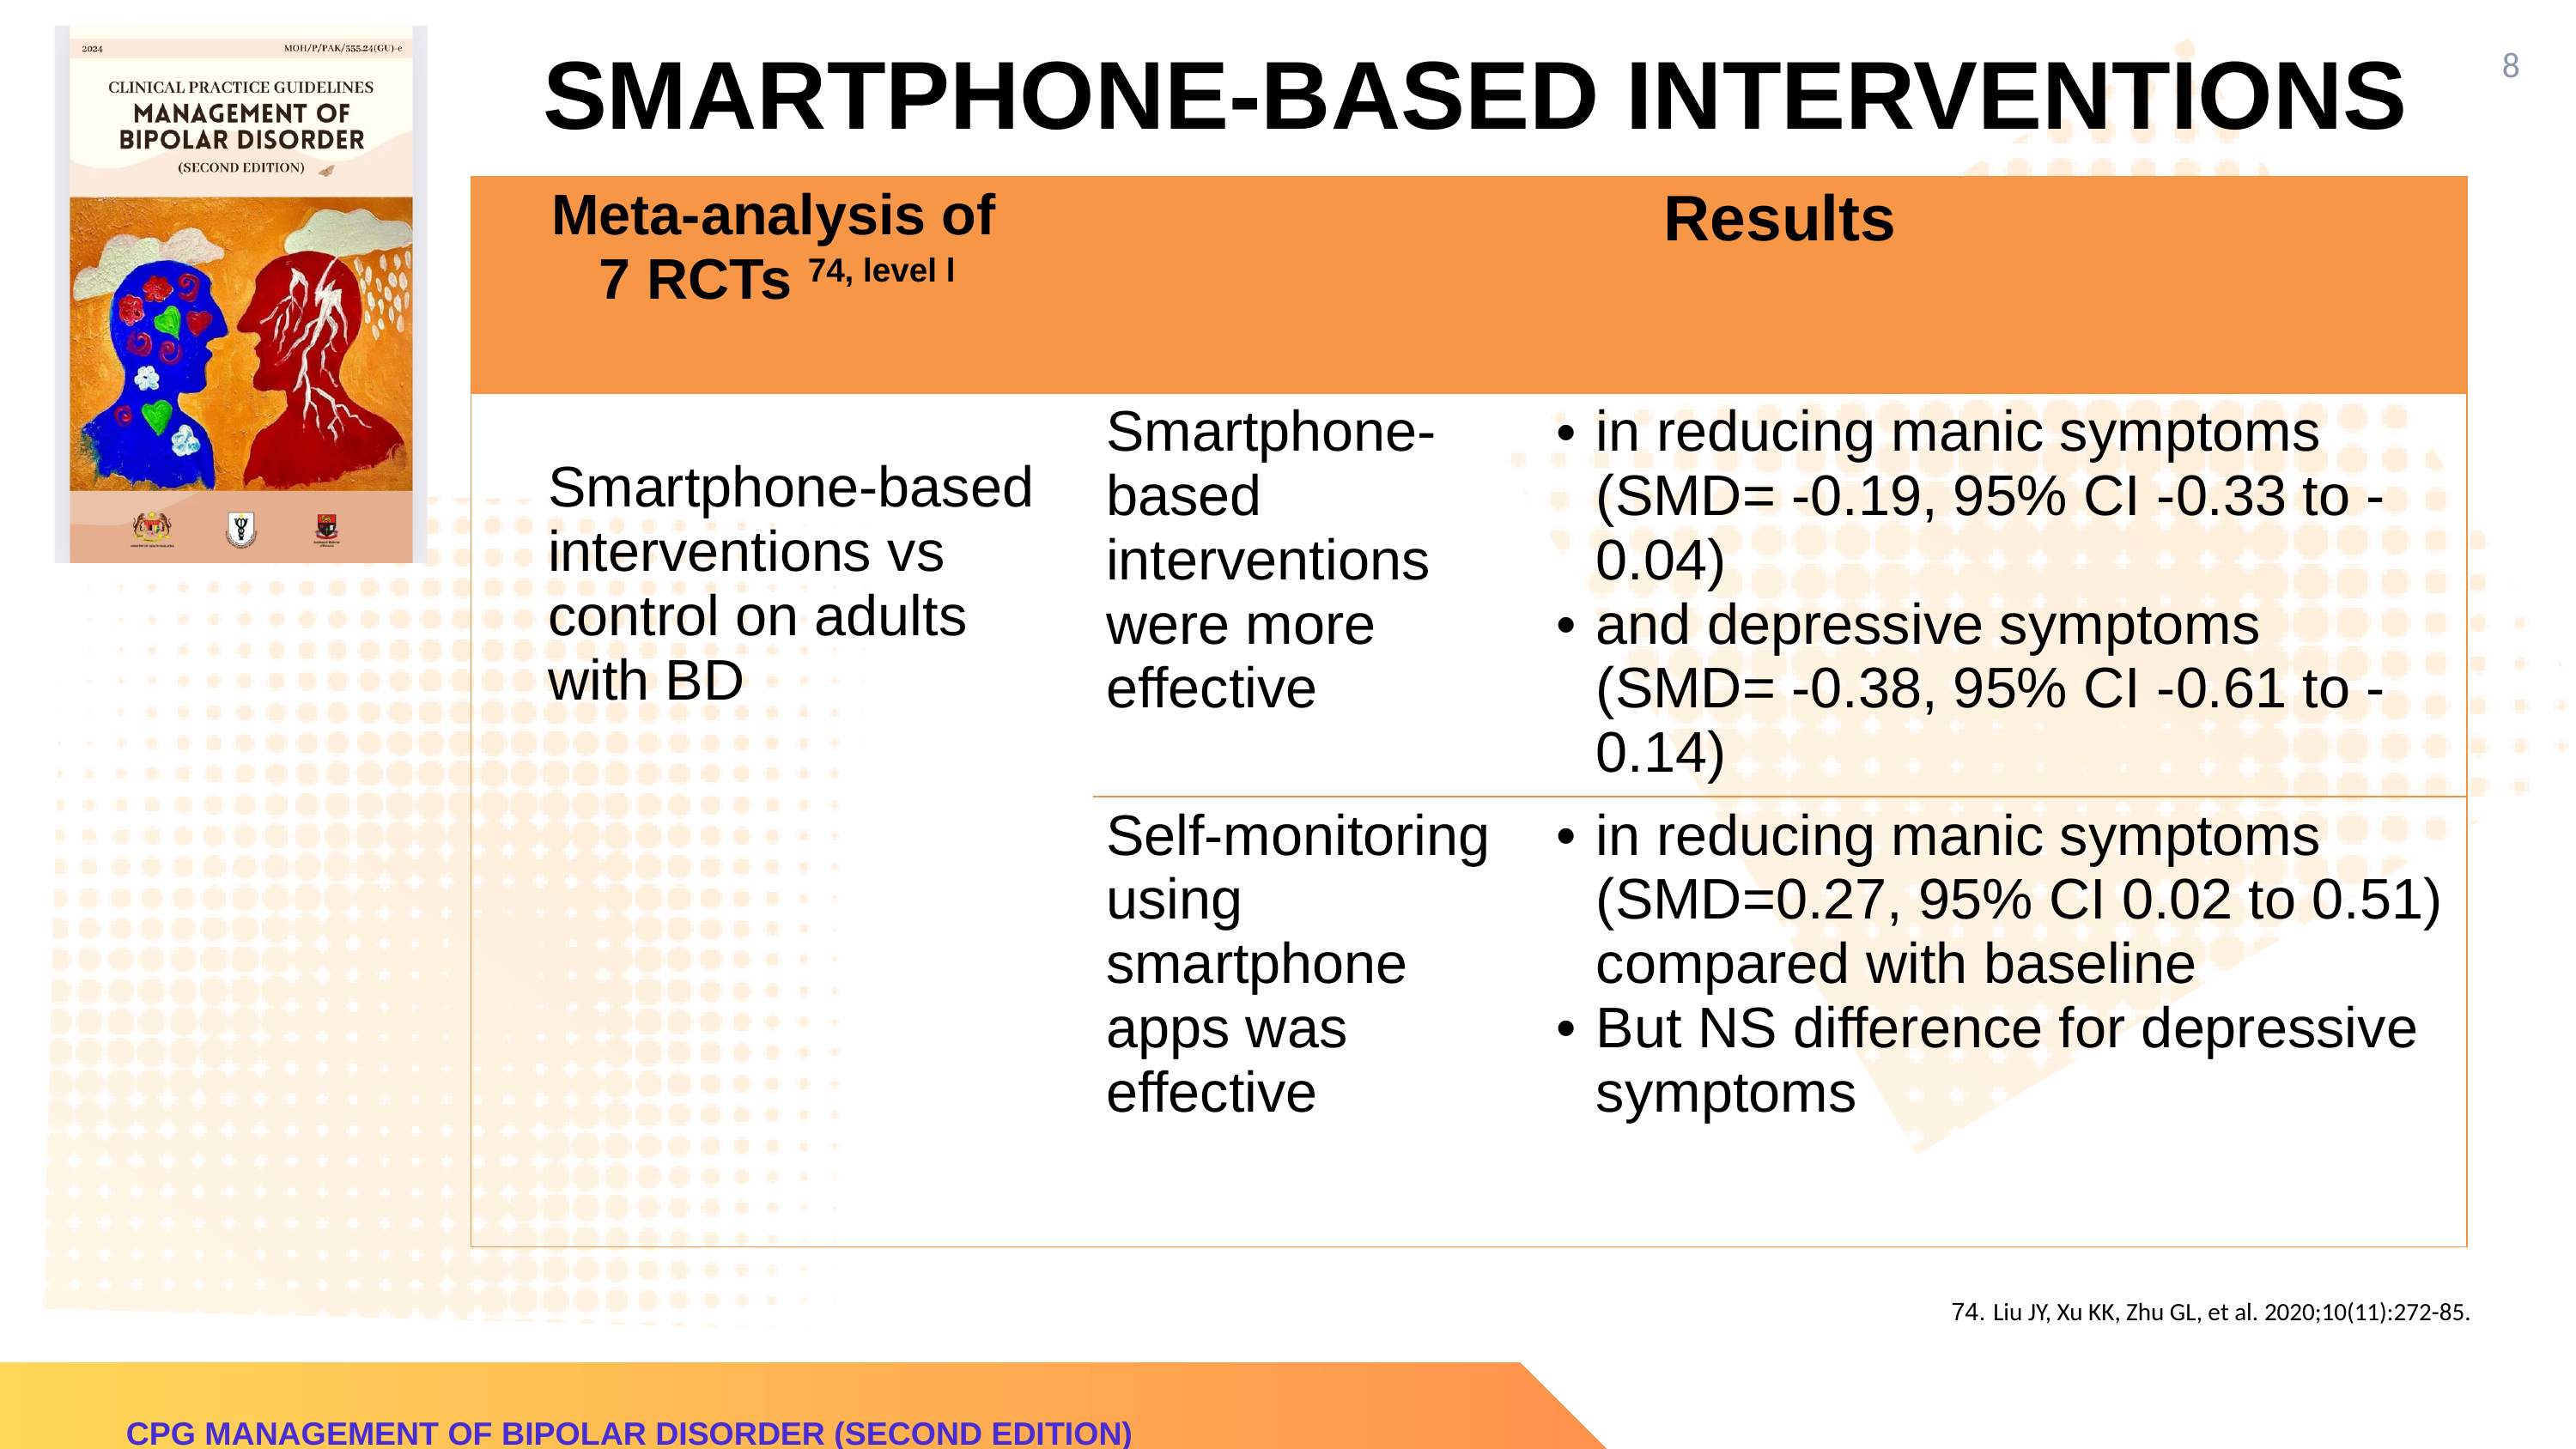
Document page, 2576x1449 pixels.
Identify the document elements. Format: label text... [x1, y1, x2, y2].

table_cell Smartphone-based interventions were more effective [1093, 394, 1543, 796]
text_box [0, 1361, 1648, 1449]
text_box [2468, 507, 2576, 828]
table_header Results [1093, 177, 2466, 392]
text_box [54, 26, 428, 563]
table_cell in reducing manic symptoms (SMD= -0.19, 95% CI -0.33 to -0.04) and depressive symptoms (SMD= -0.38, 95% CI -0.61 to -0.14) [1543, 394, 2466, 796]
table_header Meta-analysis of 7 RCTs 74, level l [471, 177, 1093, 392]
text_box SMARTPHONE-BASED INTERVENTIONS [483, 26, 2469, 267]
text_box 74. Liu JY, Xu KK, Zhu GL, et al. 2020;10(11):272-85. [37, 1289, 2490, 1332]
table_cell Self-monitoring using smartphone apps was effective [1093, 797, 1543, 1246]
table_cell in reducing manic symptoms (SMD=0.27, 95% CI 0.02 to 0.51) compared with baseline But NS difference for depressive symptoms [1543, 797, 2466, 1246]
slide_number 8 [2233, 37, 2533, 89]
table_cell Smartphone-based interventions vs control on adults with BD [471, 394, 1093, 1246]
text_box [43, 496, 849, 1289]
